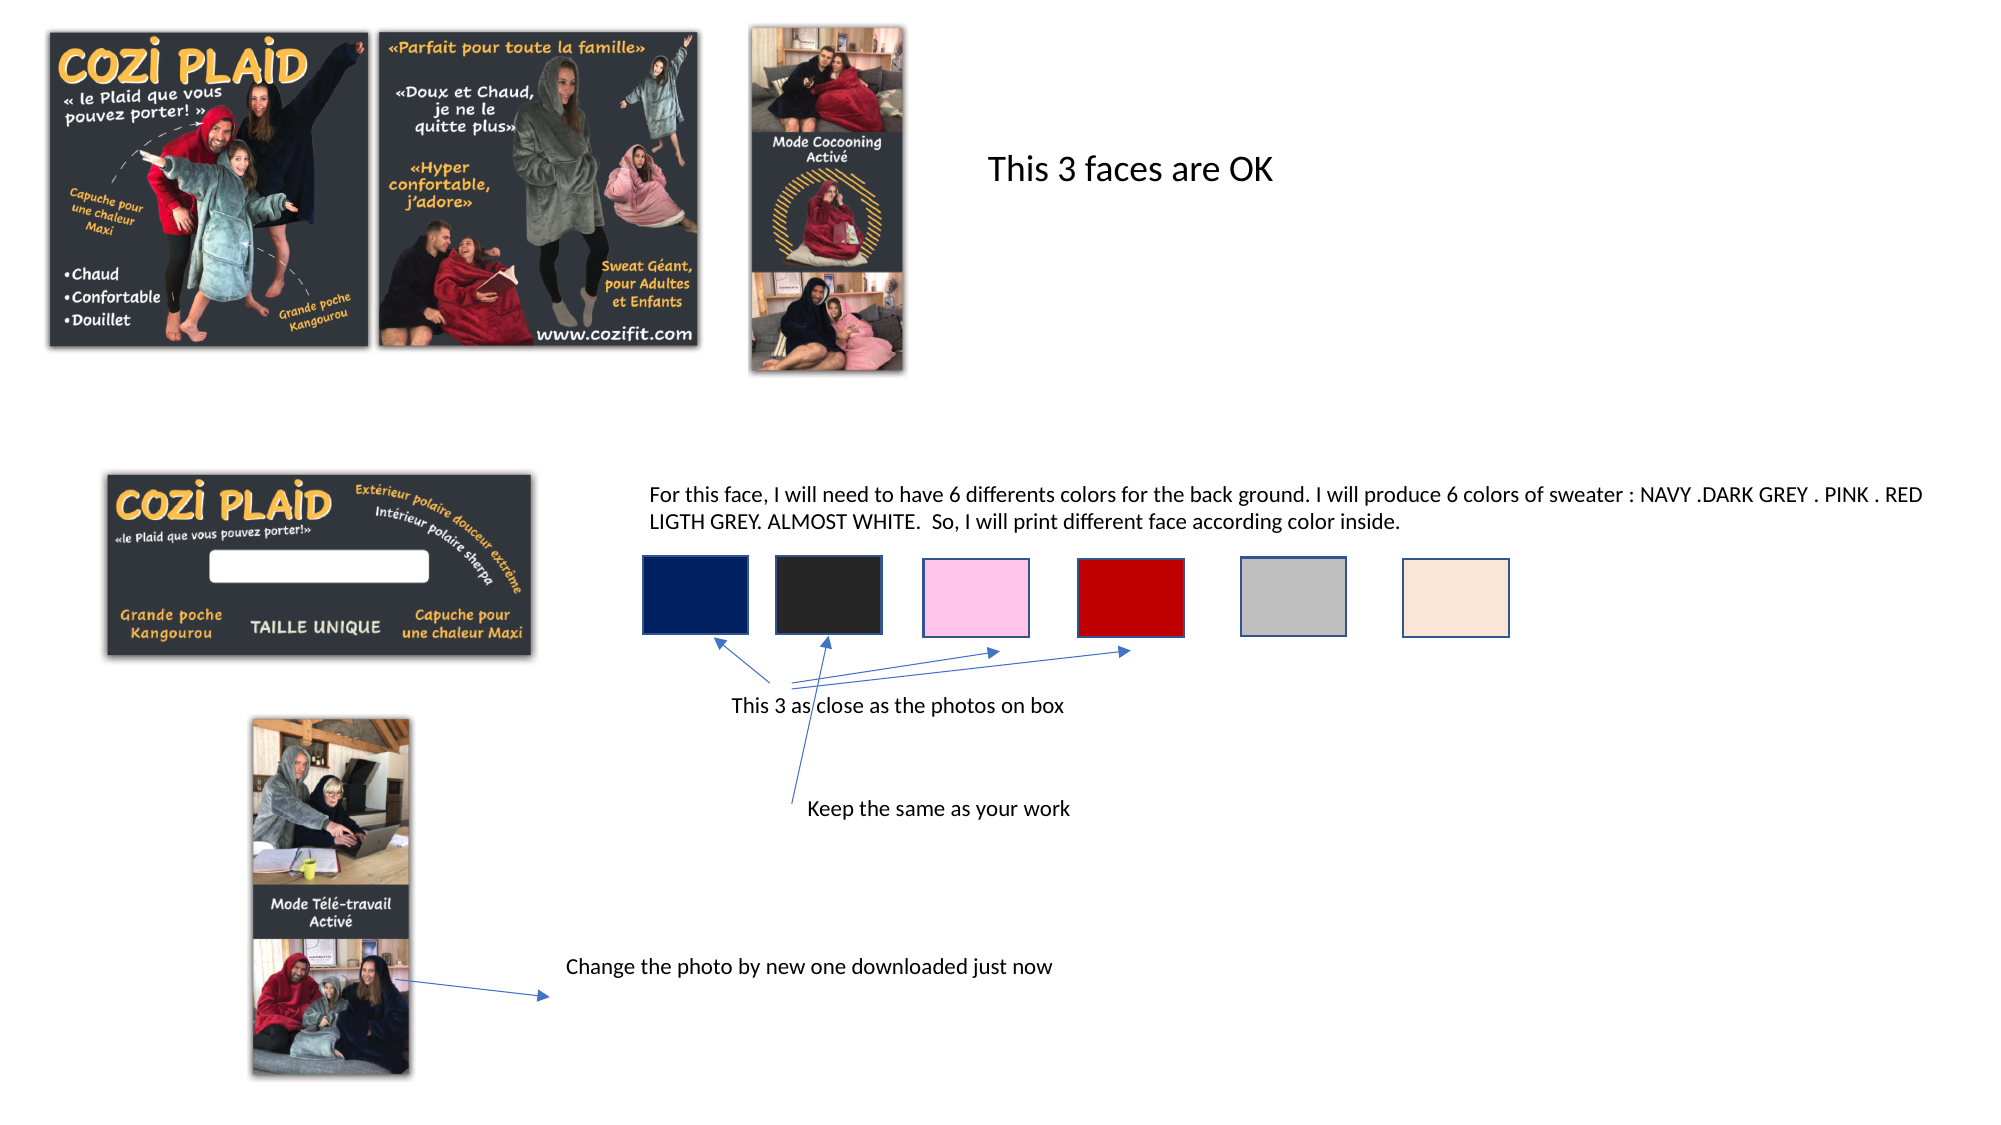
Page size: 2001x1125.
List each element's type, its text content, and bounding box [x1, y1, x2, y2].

text_box [1402, 558, 1510, 638]
text_box [922, 558, 1030, 638]
text_box Change the photo by new one downloaded just now [551, 944, 1069, 987]
picture [34, 20, 714, 360]
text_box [791, 635, 829, 804]
picture [94, 455, 550, 670]
picture [748, 20, 909, 379]
text_box For this face, I will need to have 6 differents colors for the back ground. I will produce 6 colors of sweater : NAVY .DARK GREY . PINK . RED LIGTH GREY. ALMOST WHITE. So, I will print different face according color inside. [634, 472, 1946, 542]
text_box [1077, 558, 1185, 638]
text_box [775, 555, 883, 635]
text_box This 3 as close as the photos on box [829, 689, 1080, 726]
text_box This 3 faces are OK [973, 137, 1289, 197]
text_box This 3 as close as the photos on box [716, 683, 791, 726]
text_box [829, 650, 1131, 689]
text_box [642, 555, 749, 635]
picture [247, 714, 416, 1085]
text_box Keep the same as your work [792, 786, 1086, 829]
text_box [713, 637, 770, 683]
text_box [1240, 556, 1347, 637]
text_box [395, 979, 550, 998]
